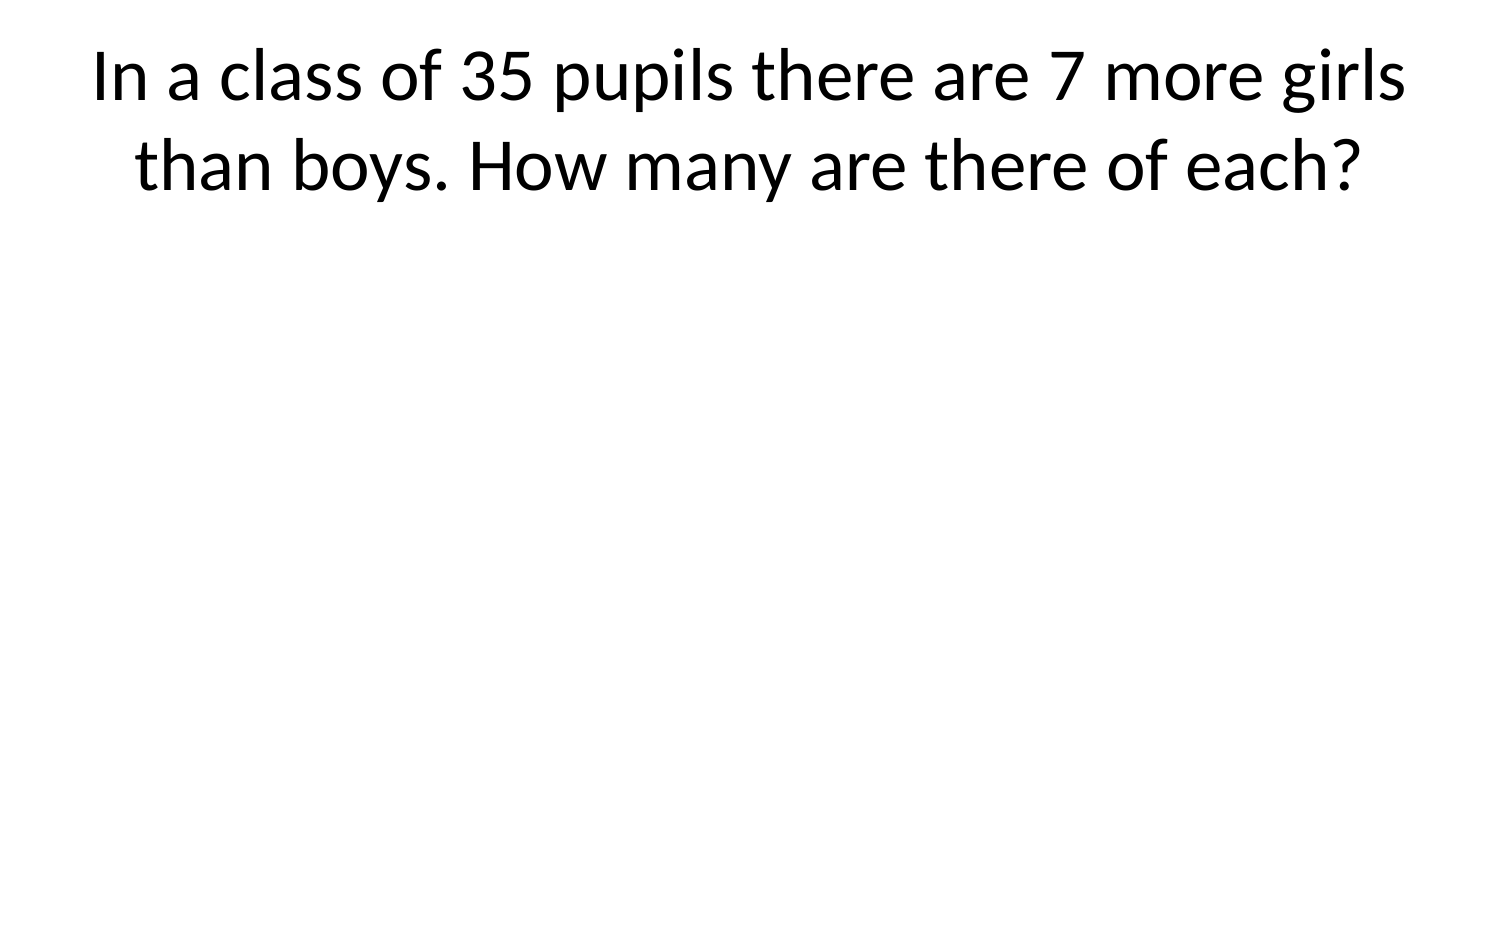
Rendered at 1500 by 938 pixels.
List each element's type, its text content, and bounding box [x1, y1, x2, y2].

title In a class of 35 pupils there are 7 more girls than boys. How many are there of each? [75, 37, 1425, 194]
